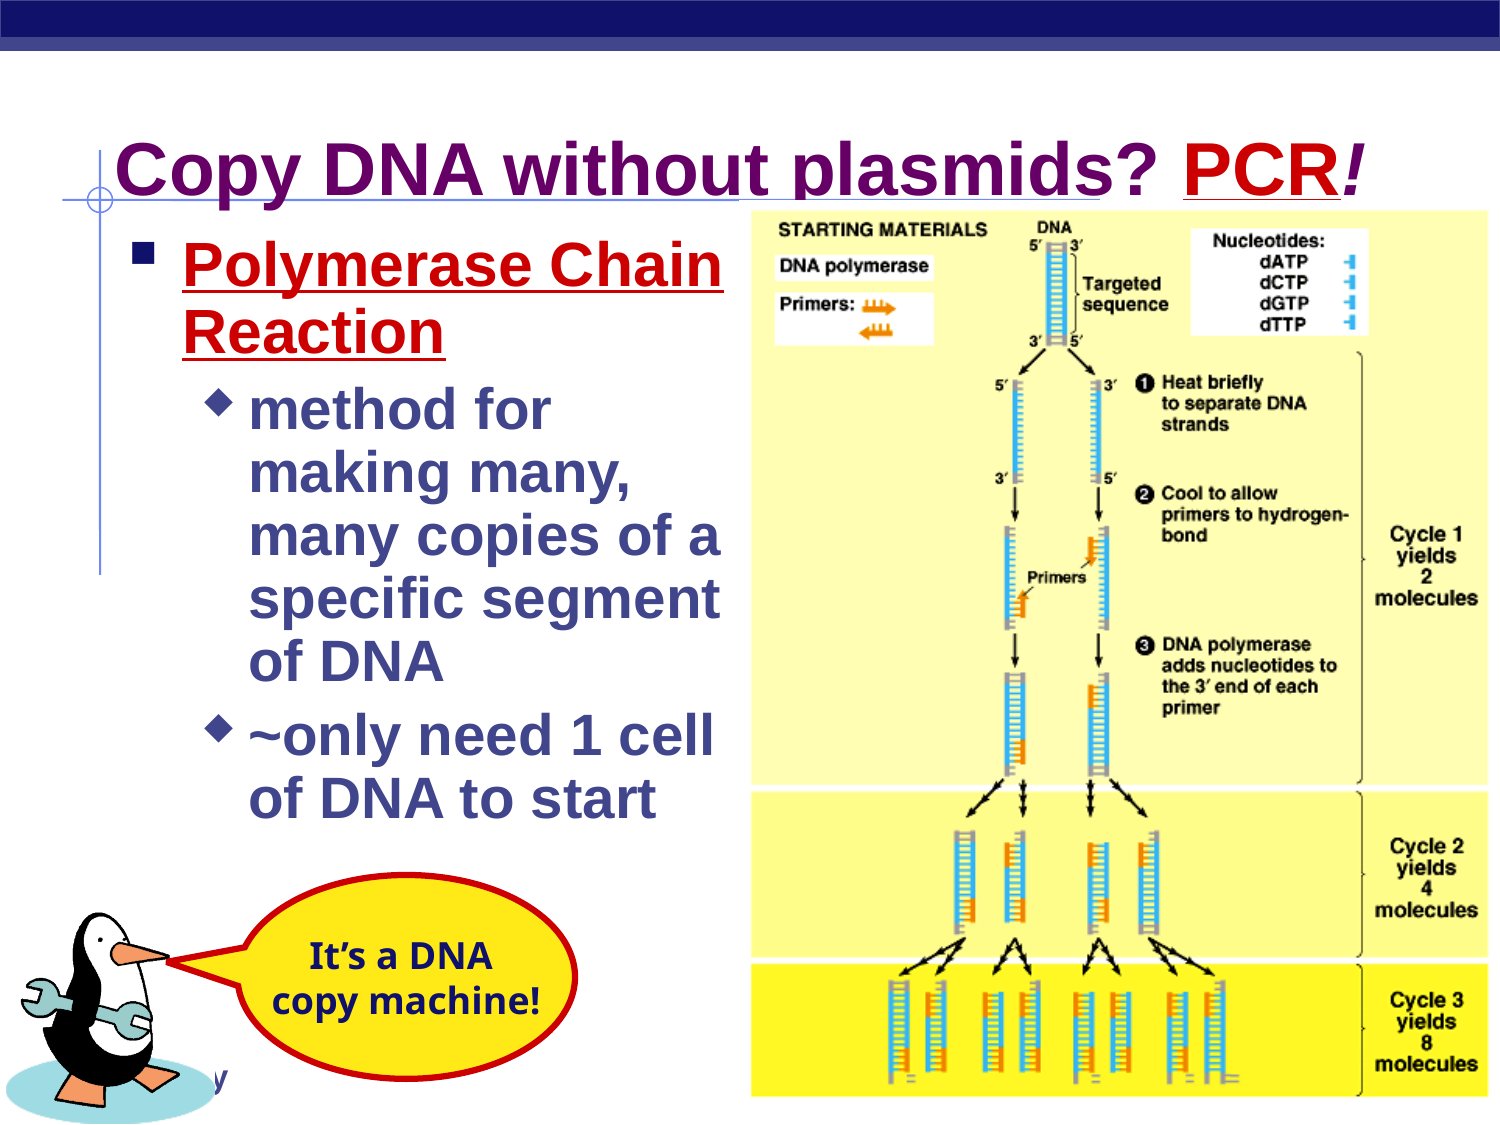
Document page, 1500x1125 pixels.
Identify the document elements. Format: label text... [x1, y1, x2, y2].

title Copy DNA without plasmids? PCR! [99, 112, 1500, 238]
list Polymerase Chain Reaction method for making many, many copies of a specific segment of DNA ~only need 1 cell of DNA to start [111, 224, 733, 950]
text_box It’s a DNA copy machine! [219, 874, 576, 1079]
picture [738, 199, 1500, 1101]
picture [4, 911, 215, 1125]
